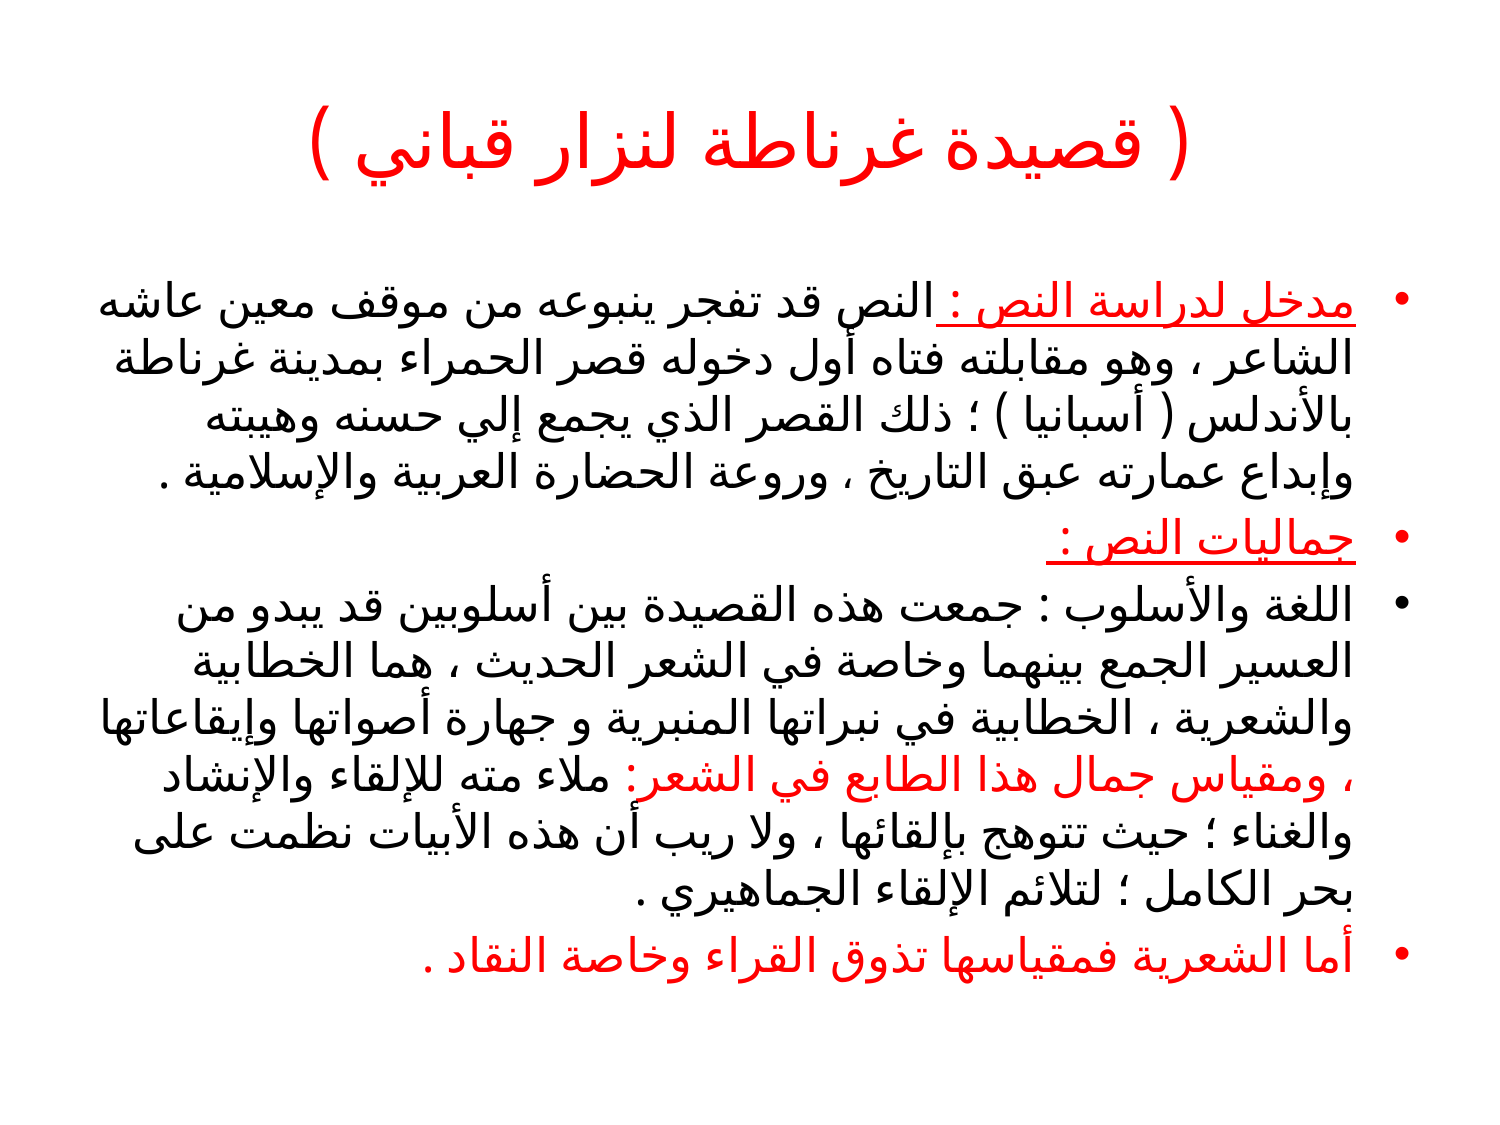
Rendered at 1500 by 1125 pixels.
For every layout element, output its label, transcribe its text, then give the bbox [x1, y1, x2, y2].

title ( قصيدة غرناطة لنزار قباني ) [75, 45, 1425, 233]
list مدخل لدراسة النص : النص قد تفجر ينبوعه من موقف معين عاشه الشاعر ، وهو مقابلته فتاه أول دخوله قصر الحمراء بمدينة غرناطة بالأندلس ( أسبانيا ) ؛ ذلك القصر الذي يجمع إلي حسنه وهيبته وإبداع عمارته عبق التاريخ ، وروعة الحضارة العربية والإسلامية . جماليات النص : اللغة والأسلوب : جمعت هذه القصيدة بين أسلوبين قد يبدو من العسير الجمع بينهما وخاصة في الشعر الحديث ، هما الخطابية والشعرية ، الخطابية في نبراتها المنبرية و جهارة أصواتها وإيقاعاتها ، ومقياس جمال هذا الطابع في الشعر: ملاء مته للإلقاء والإنشاد والغناء ؛ حيث تتوهج بإلقائها ، ولا ريب أن هذه الأبيات نظمت على بحر الكامل ؛ لتلائم الإلقاء الجماهيري . أما الشعرية فمقياسها تذوق القراء وخاصة النقاد . [75, 262, 1425, 1005]
